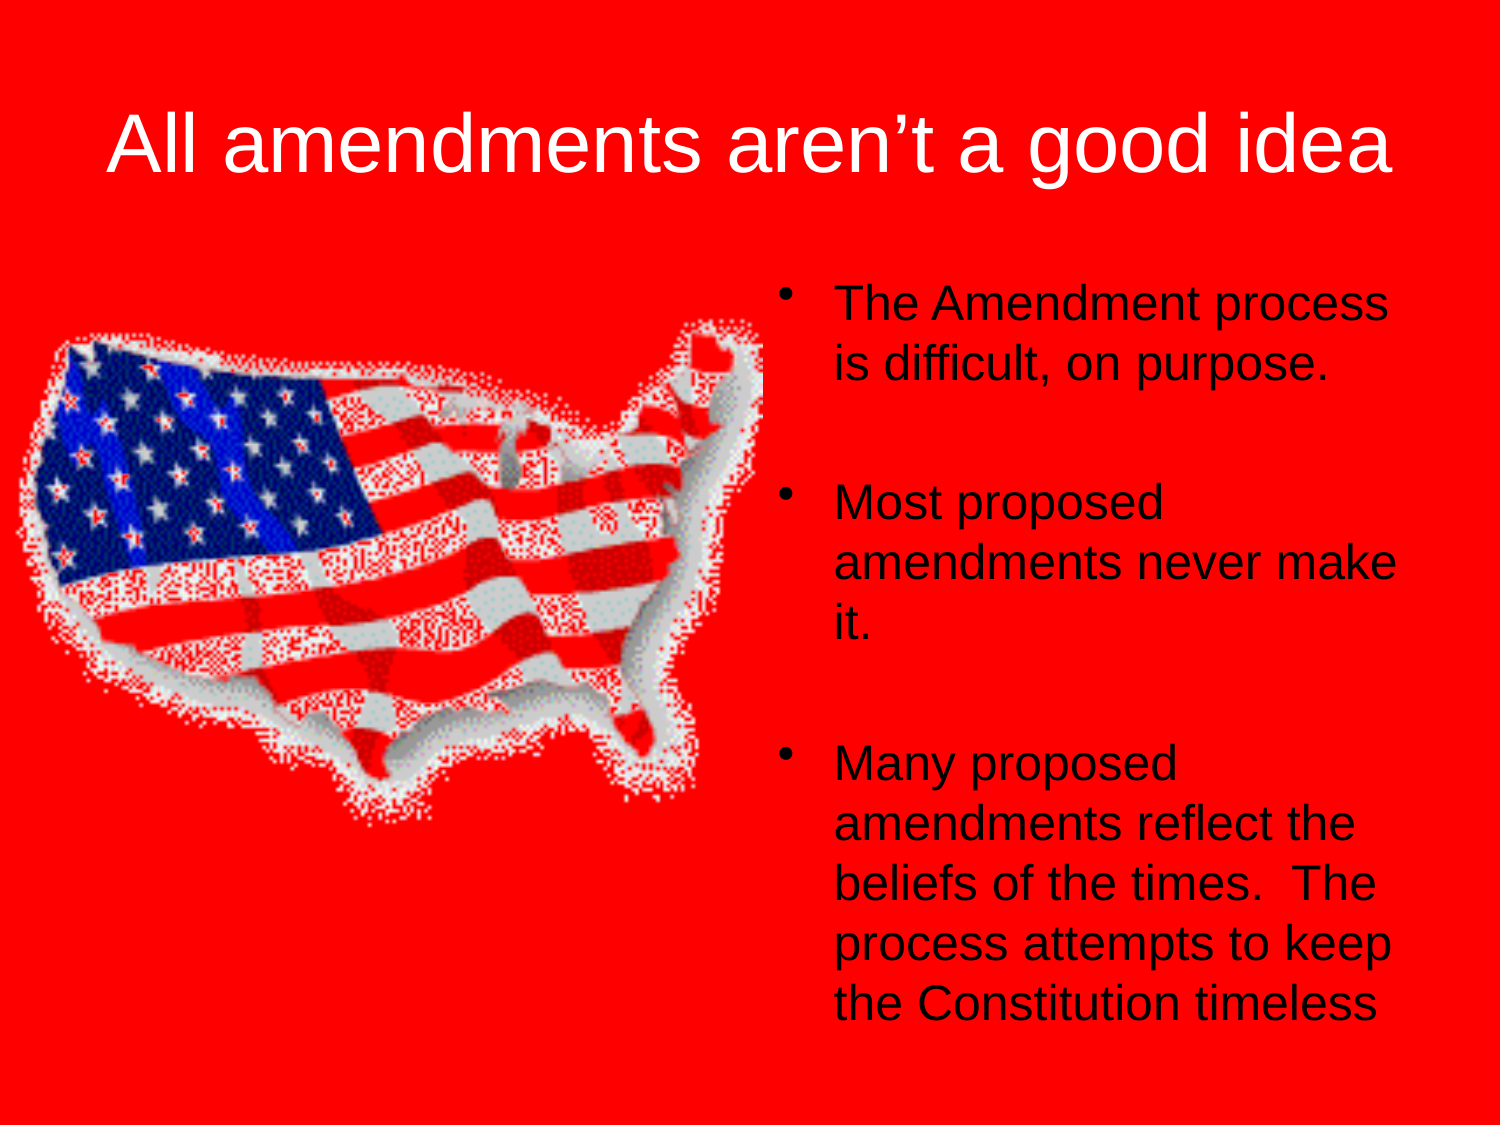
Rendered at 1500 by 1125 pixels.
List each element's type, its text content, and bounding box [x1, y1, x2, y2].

title All amendments aren’t a good idea [75, 45, 1425, 233]
list The Amendment process is difficult, on purpose. Most proposed amendments never make it. Many proposed amendments reflect the beliefs of the times. The process attempts to keep the Constitution timeless [762, 262, 1425, 1050]
picture [0, 282, 763, 842]
